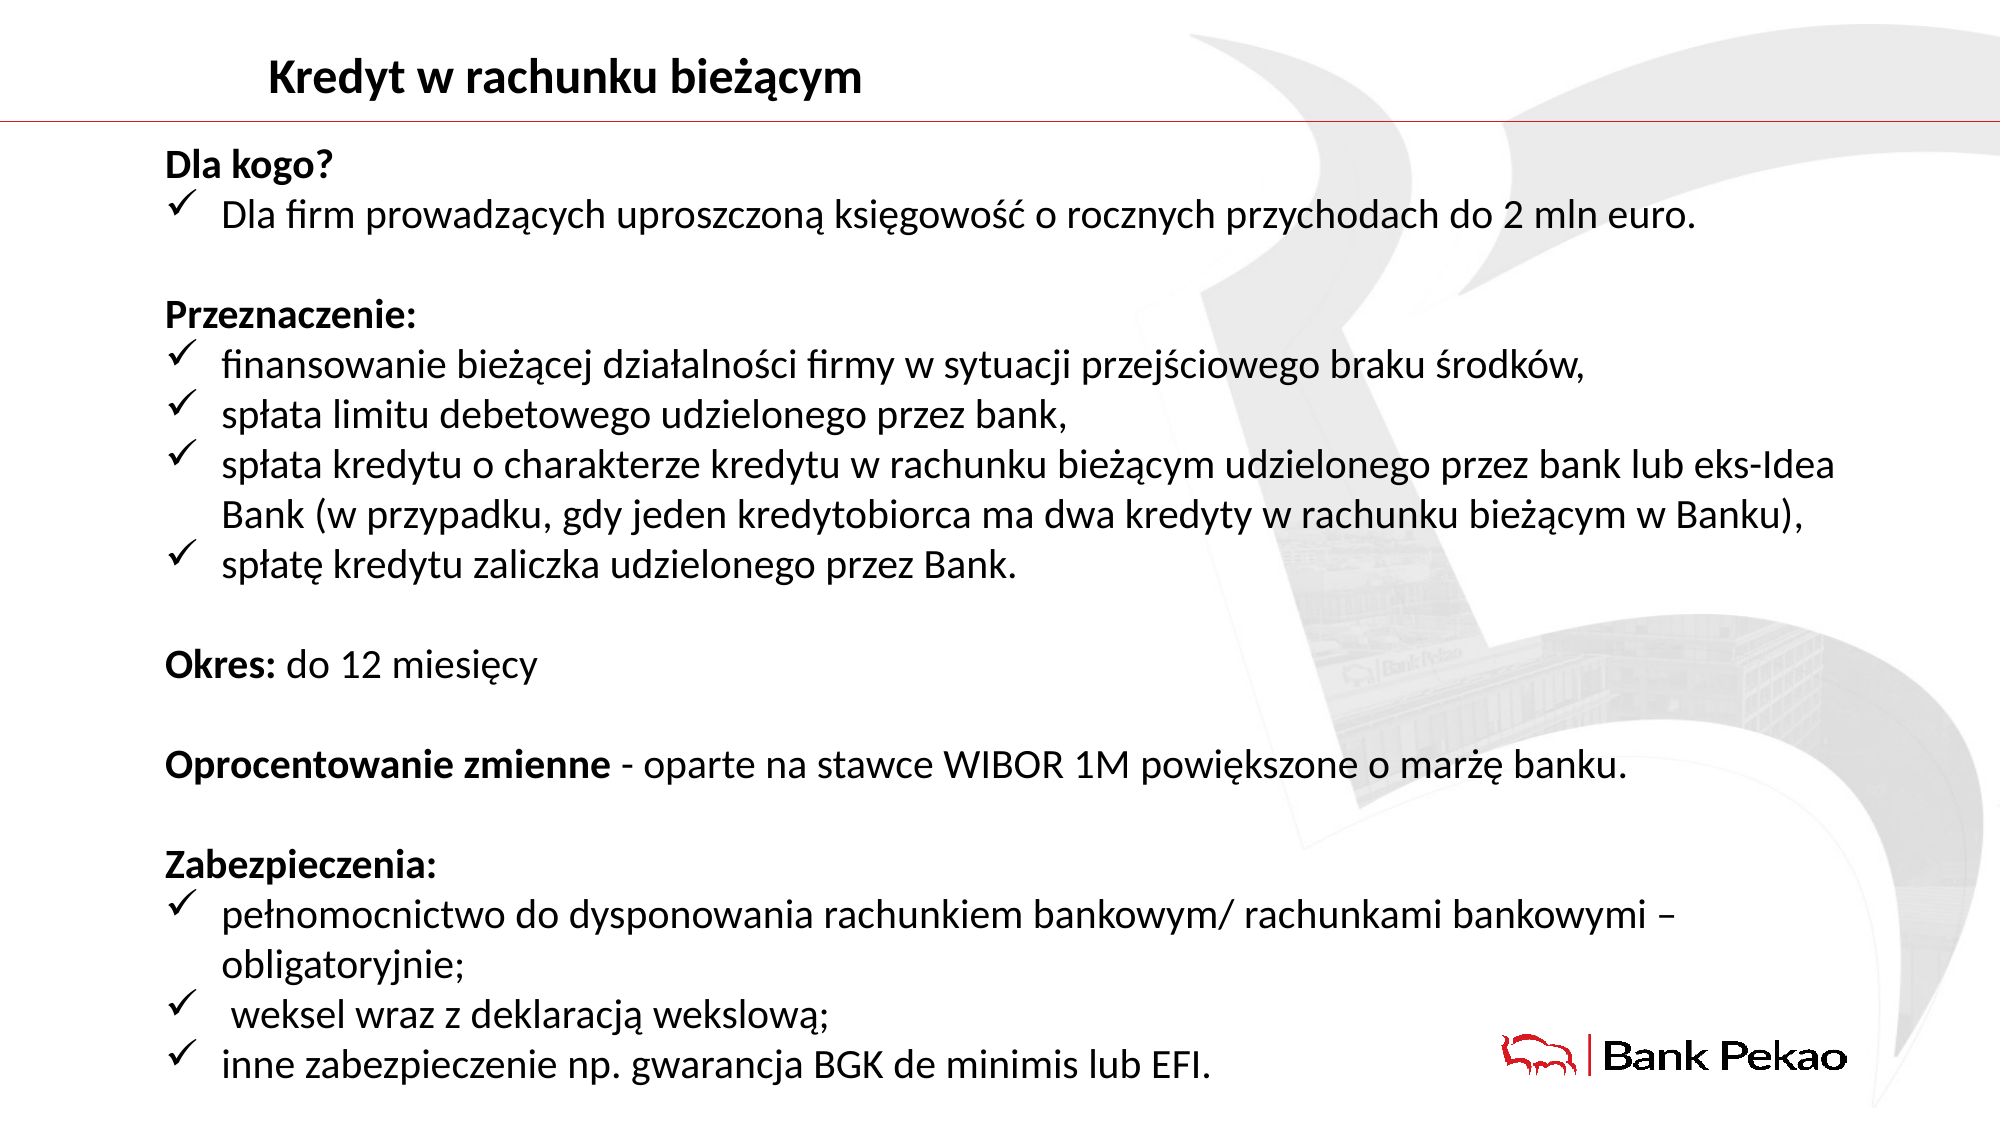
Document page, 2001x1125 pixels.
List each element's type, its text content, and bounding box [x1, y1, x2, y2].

text_box Kredyt w rachunku bieżącym [253, 54, 1476, 101]
picture [0, 0, 2000, 121]
picture [0, 122, 2000, 1125]
text_box Dla kogo? Dla firm prowadzących uproszczoną księgowość o rocznych przychodach do 2 mln euro. Przeznaczenie: finansowanie bieżącej działalności firmy w sytuacji przejściowego braku środków, spłata limitu debetowego udzielonego przez bank, spłata kredytu o charakterze kredytu w rachunku bieżącym udzielonego przez bank lub eks-Idea Bank (w przypadku, gdy jeden kredytobiorca ma dwa kredyty w rachunku bieżącym w Banku), spłatę kredytu zaliczka udzielonego przez Bank. Okres: do 12 miesięcy Oprocentowanie zmienne - oparte na stawce WIBOR 1M powiększone o marżę banku. Zabezpieczenia: pełnomocnictwo do dysponowania rachunkiem bankowym/ rachunkami bankowymi – obligatoryjnie; weksel wraz z deklaracją wekslową; inne zabezpieczenie np. gwarancja BGK de minimis lub EFI. [150, 128, 1905, 1095]
